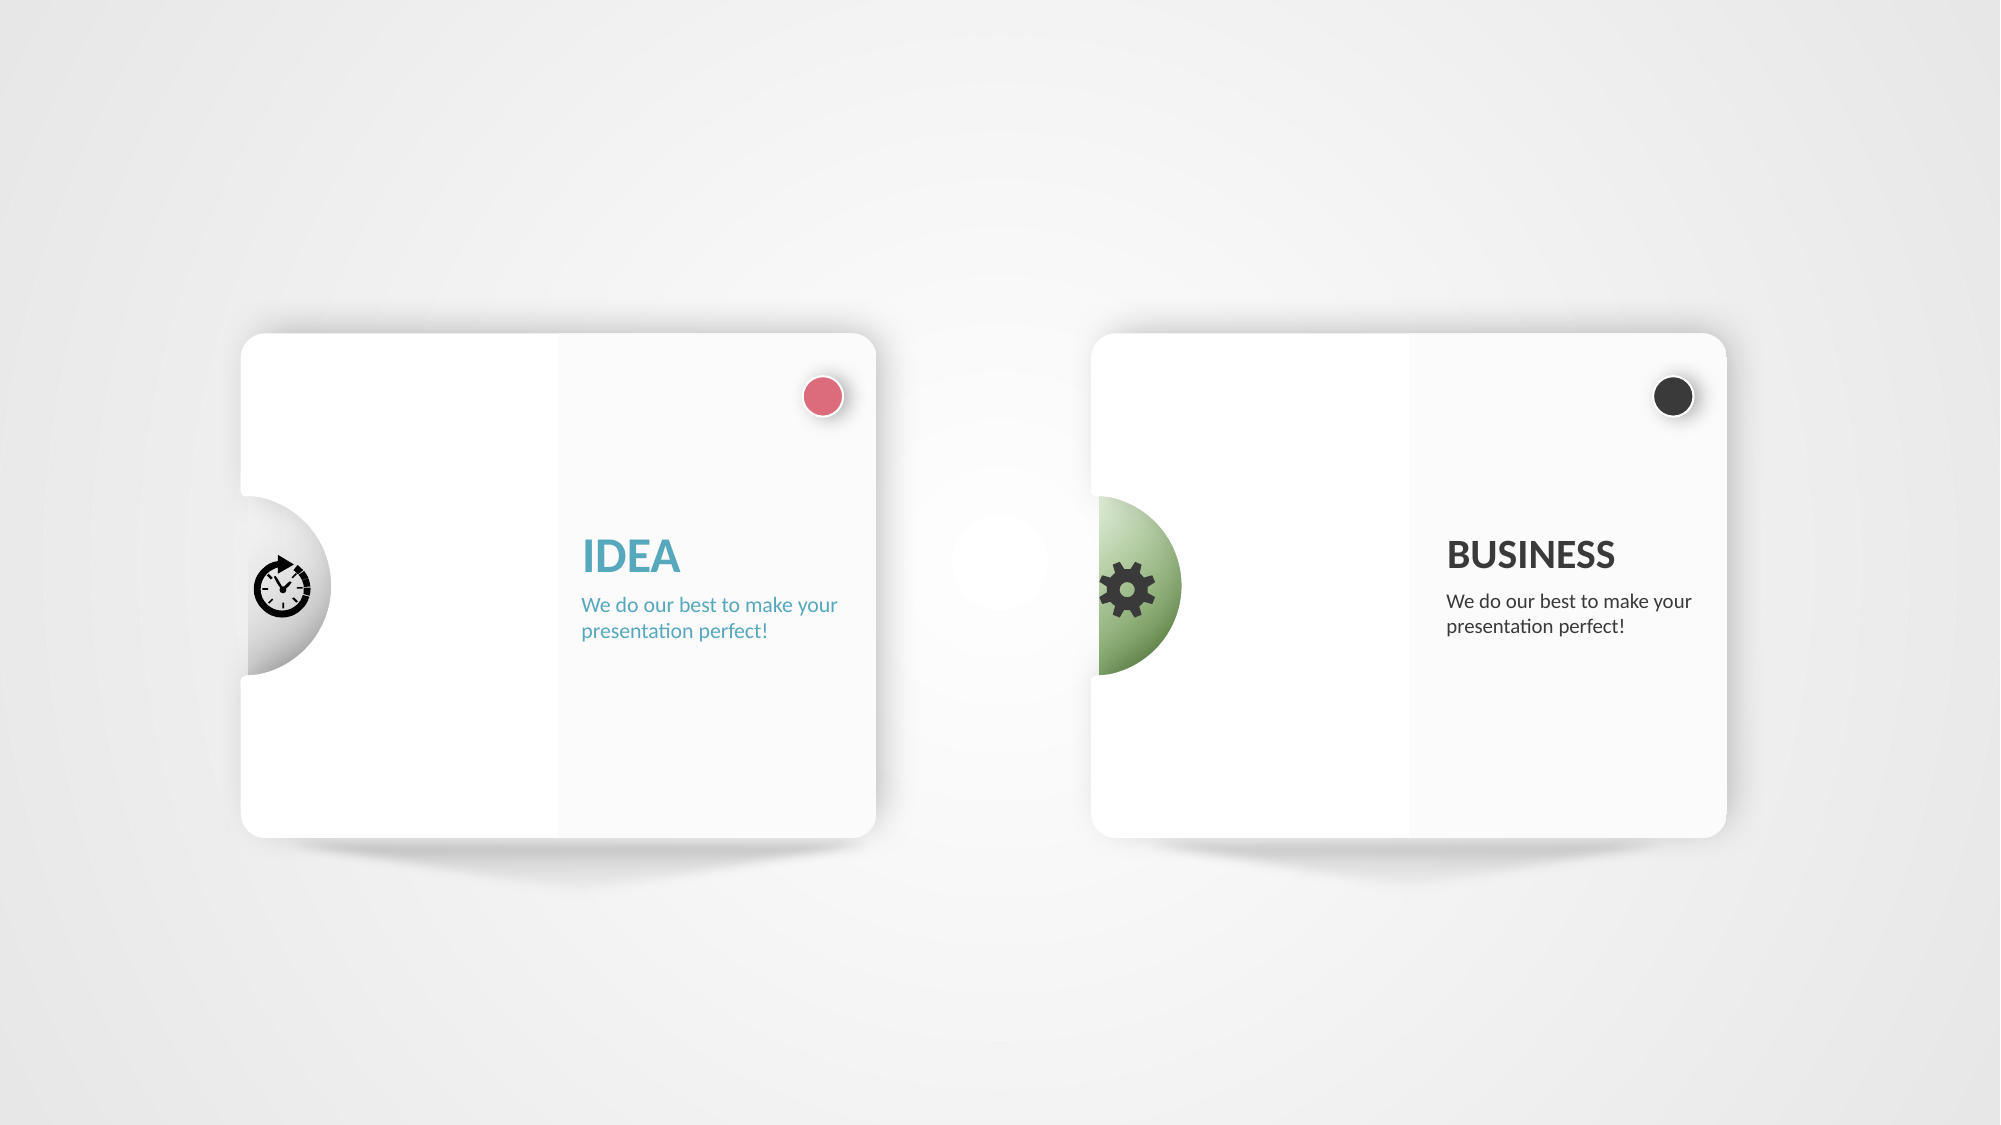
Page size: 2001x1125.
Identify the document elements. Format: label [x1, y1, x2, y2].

text_box [1017, 333, 1794, 900]
text_box [174, 333, 984, 903]
